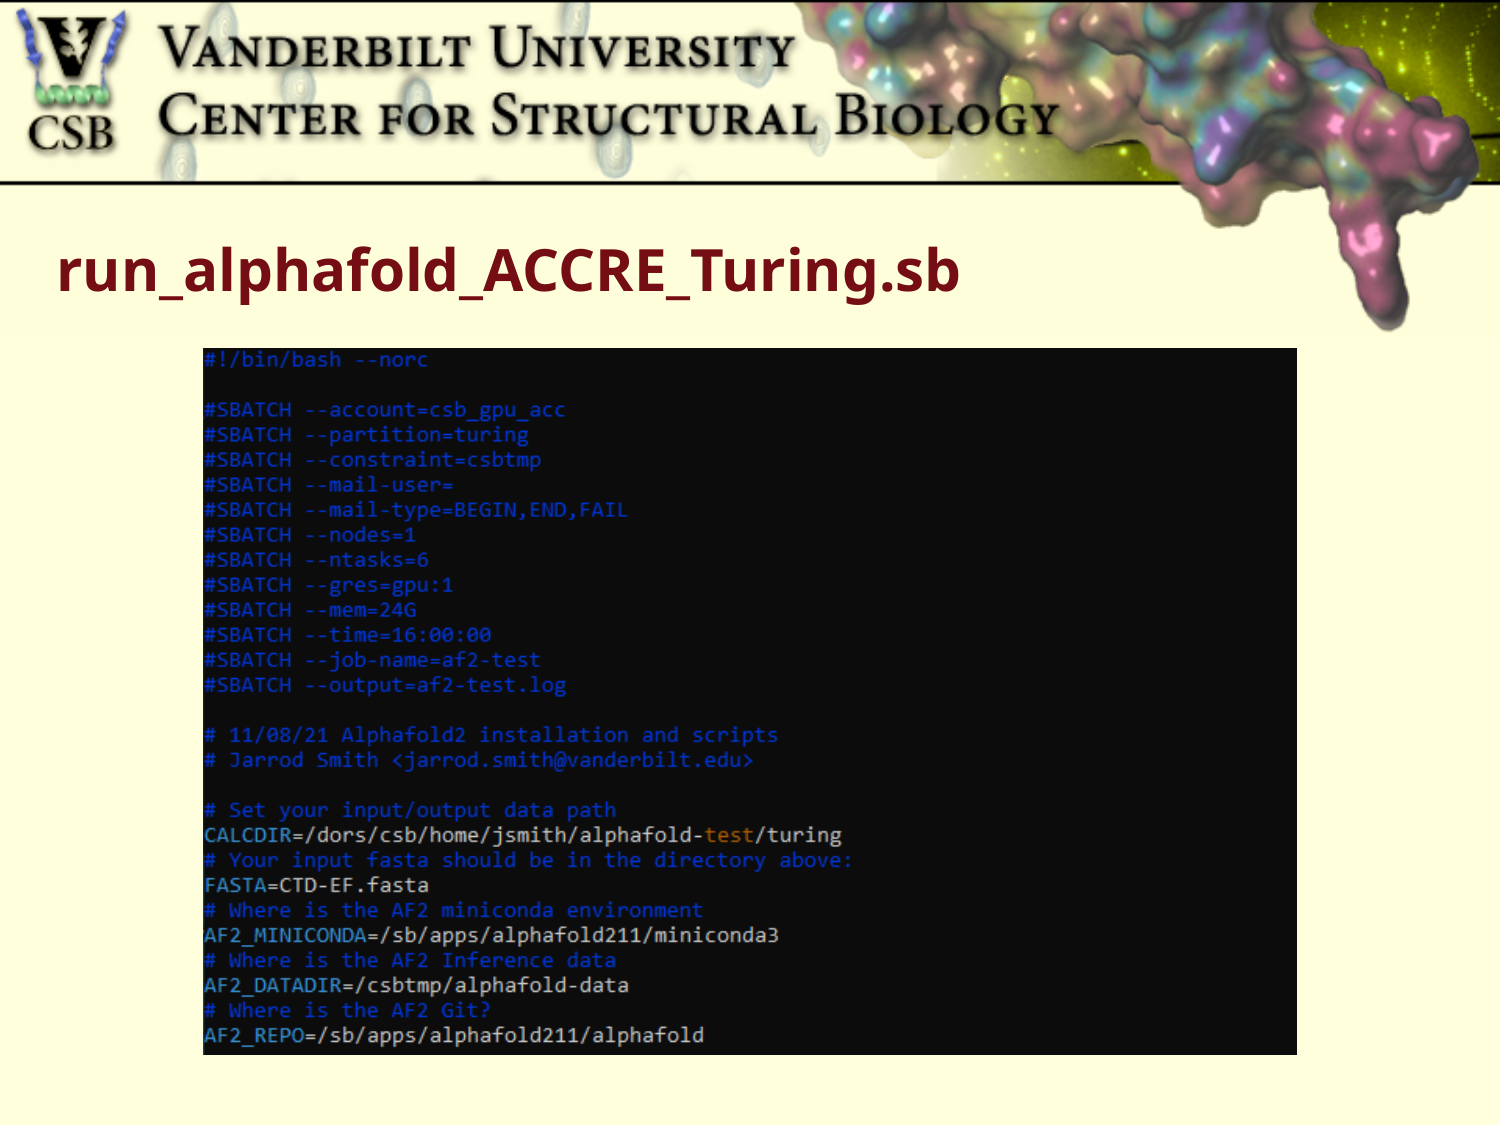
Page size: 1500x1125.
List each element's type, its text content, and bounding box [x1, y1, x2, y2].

title run_alphafold_ACCRE_Turing.sb [40, 197, 1381, 349]
picture [0, 0, 1500, 338]
picture [202, 347, 1298, 1055]
